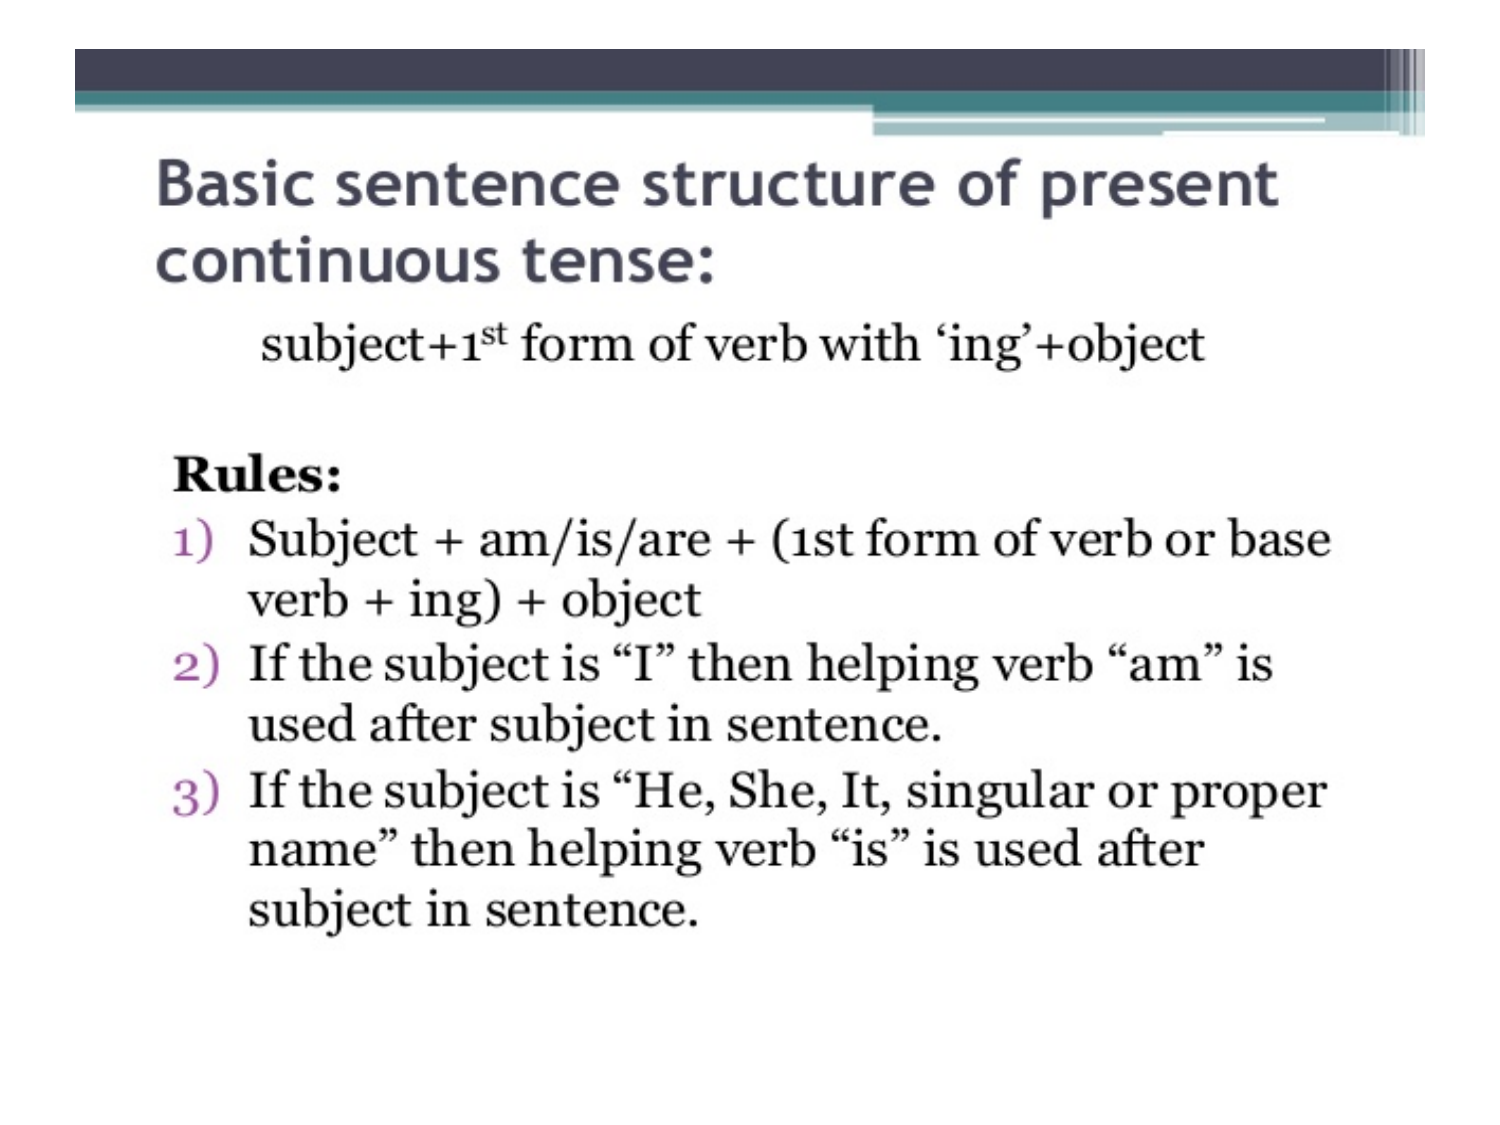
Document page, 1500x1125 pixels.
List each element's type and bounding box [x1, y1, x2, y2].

picture [74, 49, 1426, 1013]
